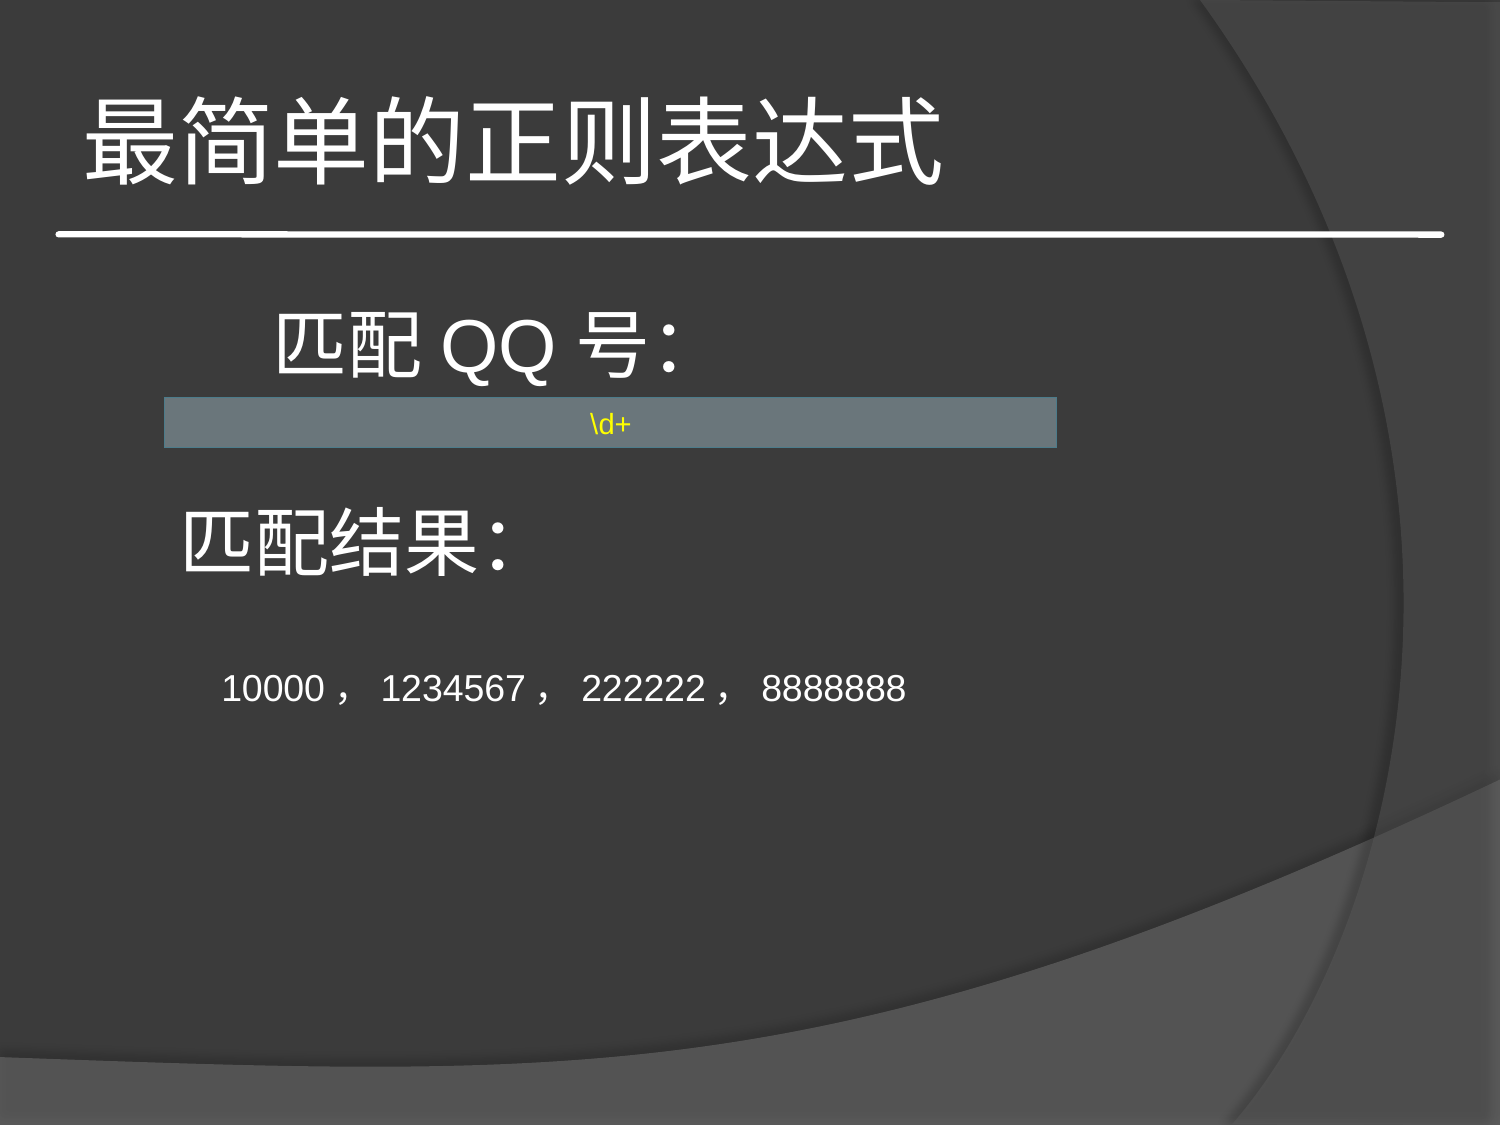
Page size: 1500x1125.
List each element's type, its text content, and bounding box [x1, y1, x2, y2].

text_box 10000，1234567，222222，8888888 [206, 656, 1119, 717]
text_box 匹配结果： [164, 488, 1119, 594]
title 最简单的正则表达式 [75, 45, 1300, 226]
text_box \d+ [164, 397, 1057, 448]
text_box 匹配QQ号： [257, 290, 727, 396]
